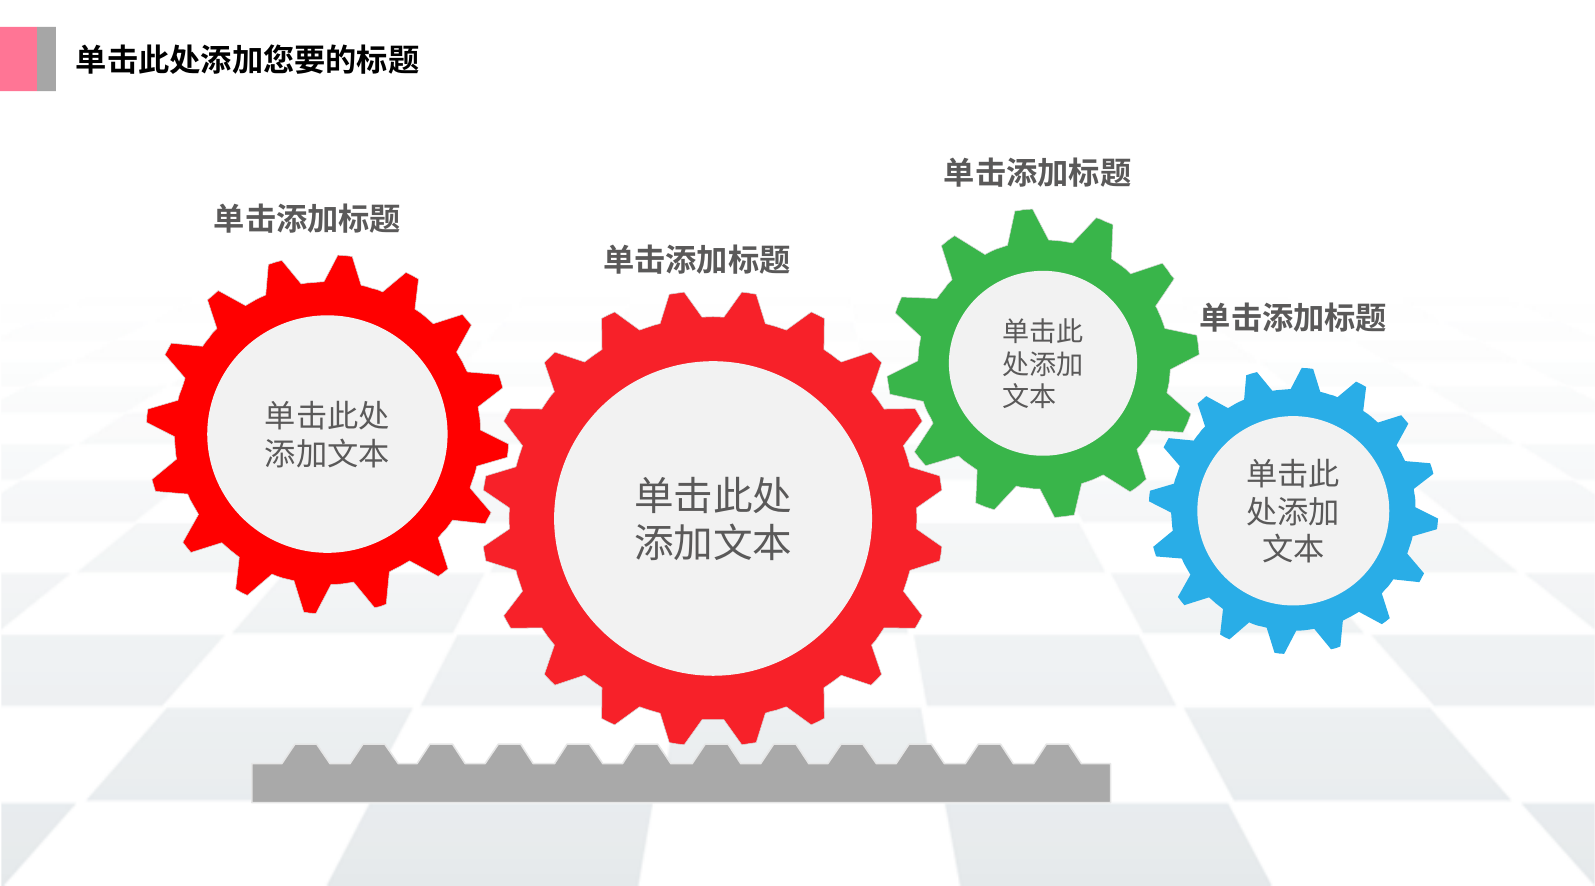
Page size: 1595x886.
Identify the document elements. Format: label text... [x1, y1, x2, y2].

text_box 单击添加标题 [546, 231, 848, 286]
picture [0, 0, 1595, 886]
text_box 单击添加标题 [156, 191, 459, 245]
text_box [482, 291, 943, 745]
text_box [1148, 367, 1439, 655]
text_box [886, 208, 1200, 518]
text_box 单击添加标题 [1204, 290, 1426, 344]
text_box [251, 744, 1111, 803]
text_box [146, 254, 509, 614]
text_box 单击添加标题 [886, 145, 1189, 199]
